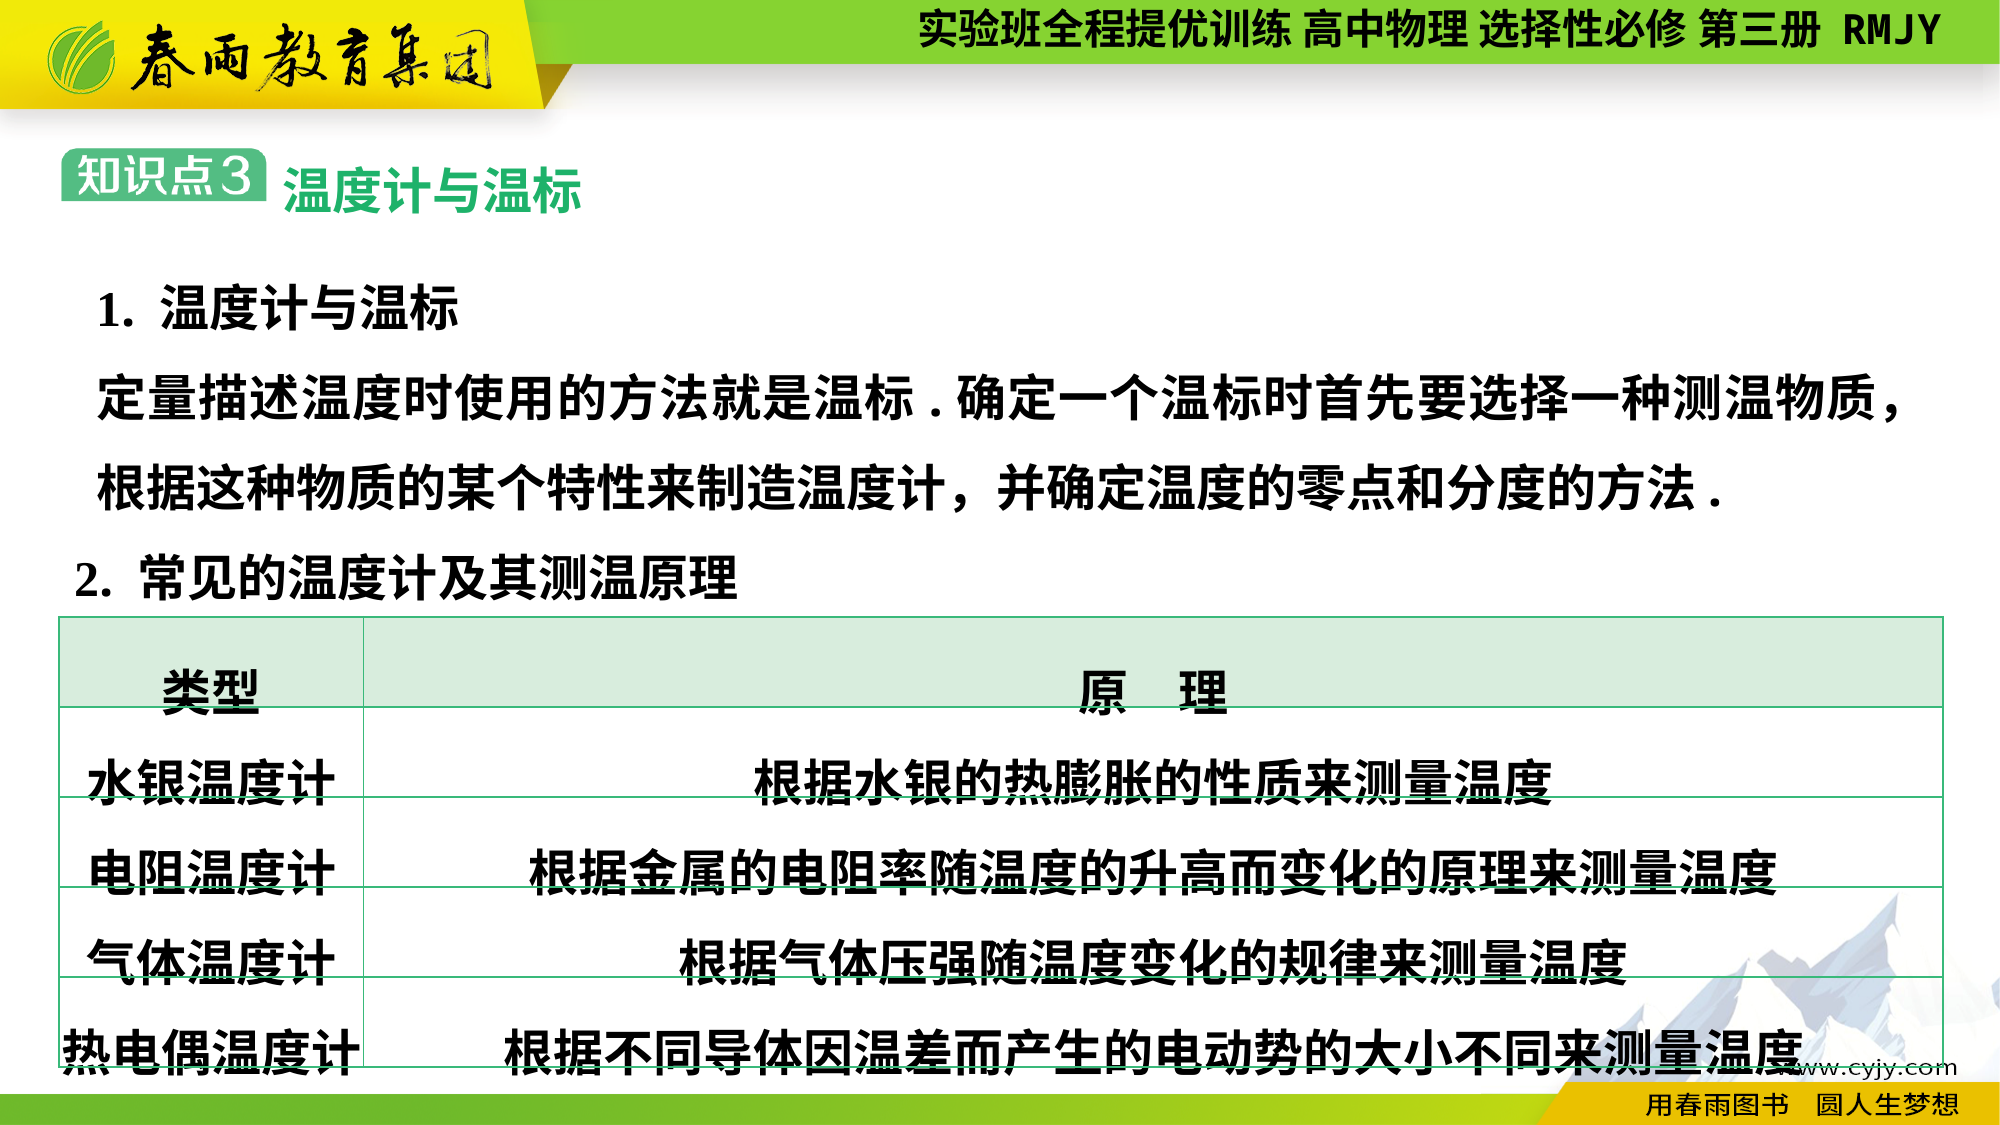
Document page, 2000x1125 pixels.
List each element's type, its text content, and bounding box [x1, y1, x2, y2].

table_cell 根据气体压强随温度变化的规律来测量温度 [364, 888, 1942, 976]
table_header 原 理 [364, 618, 1942, 706]
list 1. 温度计与温标 定量描述温度时使用的方法就是温标.确定一个温标时首先要选择一种测温物质，根据这种物质的某个特性来制造温度计，并确定温度的零点和分度的方法. 2. 常见的温度计及其测温原理 [59, 239, 1944, 607]
table_cell 根据金属的电阻率随温度的升高而变化的原理来测量温度 [364, 798, 1942, 886]
table_cell 电阻温度计 [60, 798, 363, 886]
table_cell 根据不同导体因温差而产生的电动势的大小不同来测量温度 [364, 978, 1942, 1066]
picture [0, 0, 2000, 1125]
table_cell 热电偶温度计 [60, 978, 363, 1066]
table_cell 根据水银的热膨胀的性质来测量温度 [364, 708, 1942, 796]
table_header 类型 [60, 618, 363, 706]
table_cell 水银温度计 [60, 708, 363, 796]
table_cell 气体温度计 [60, 888, 363, 976]
text_box 温度计与温标 [267, 122, 1944, 228]
